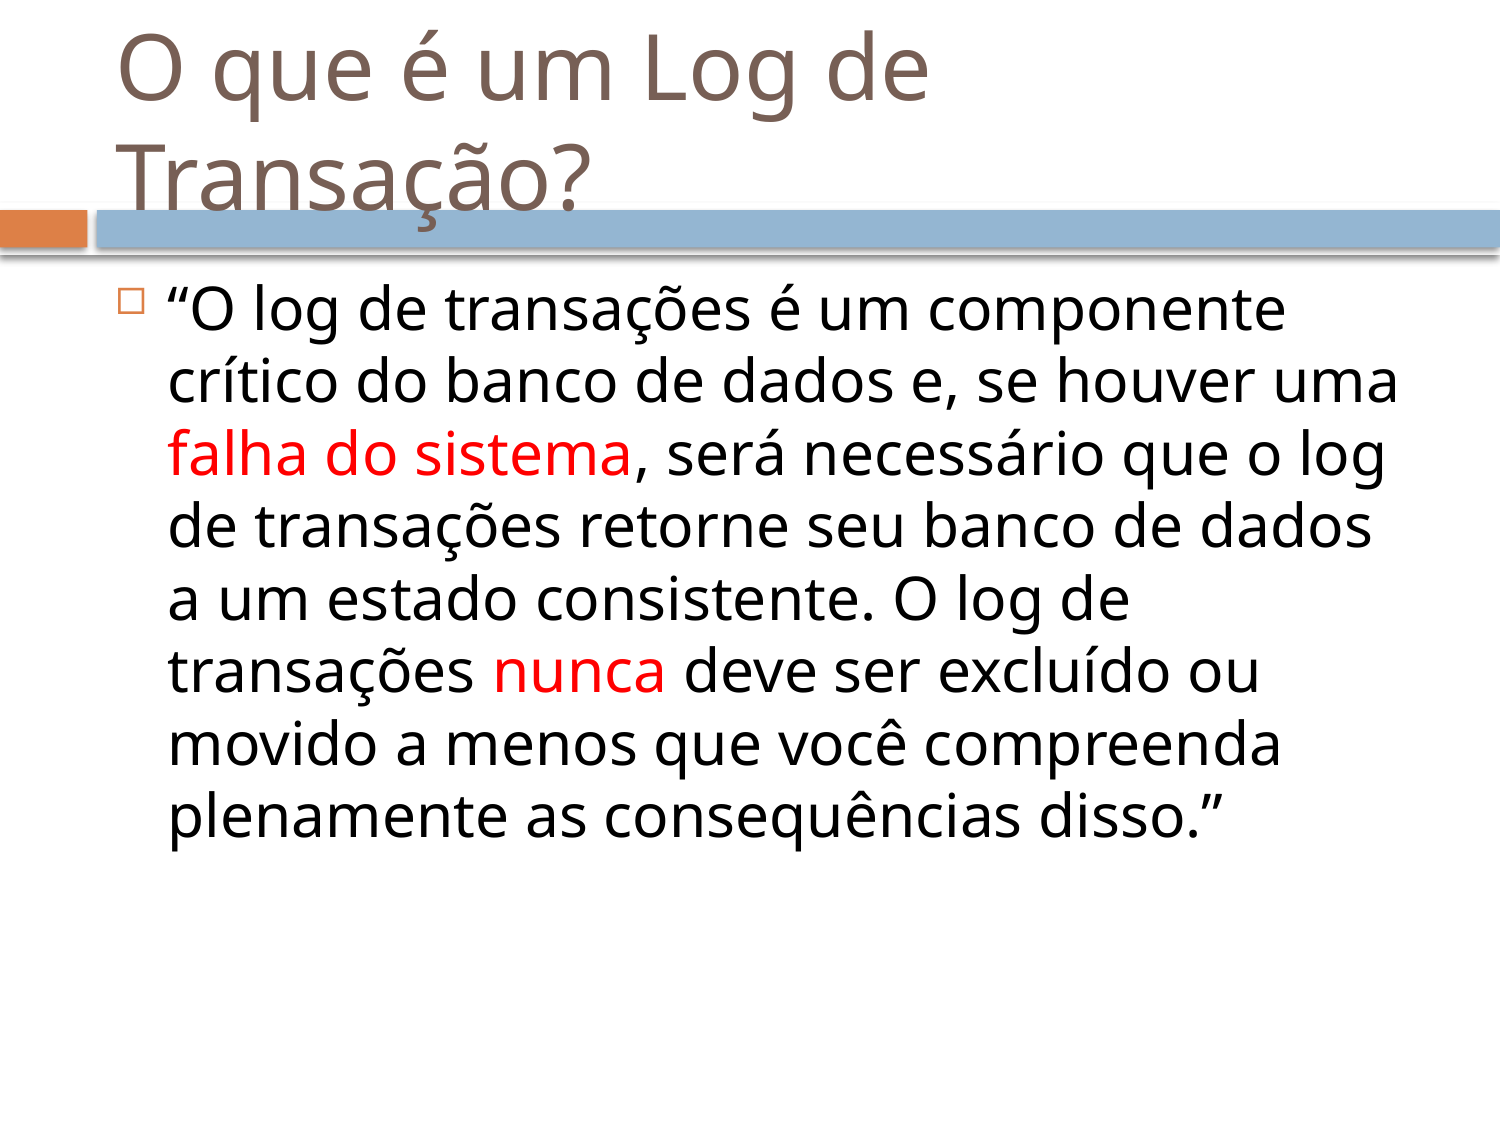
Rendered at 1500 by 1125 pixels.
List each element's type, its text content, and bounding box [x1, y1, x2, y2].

list “O log de transações é um componente crítico do banco de dados e, se houver uma falha do sistema, será necessário que o log de transações retorne seu banco de dados a um estado consistente. O log de transações nunca deve ser excluído ou movido a menos que você compreenda plenamente as consequências disso.” [100, 262, 1438, 1000]
title O que é um Log de Transação? [100, 37, 1438, 200]
